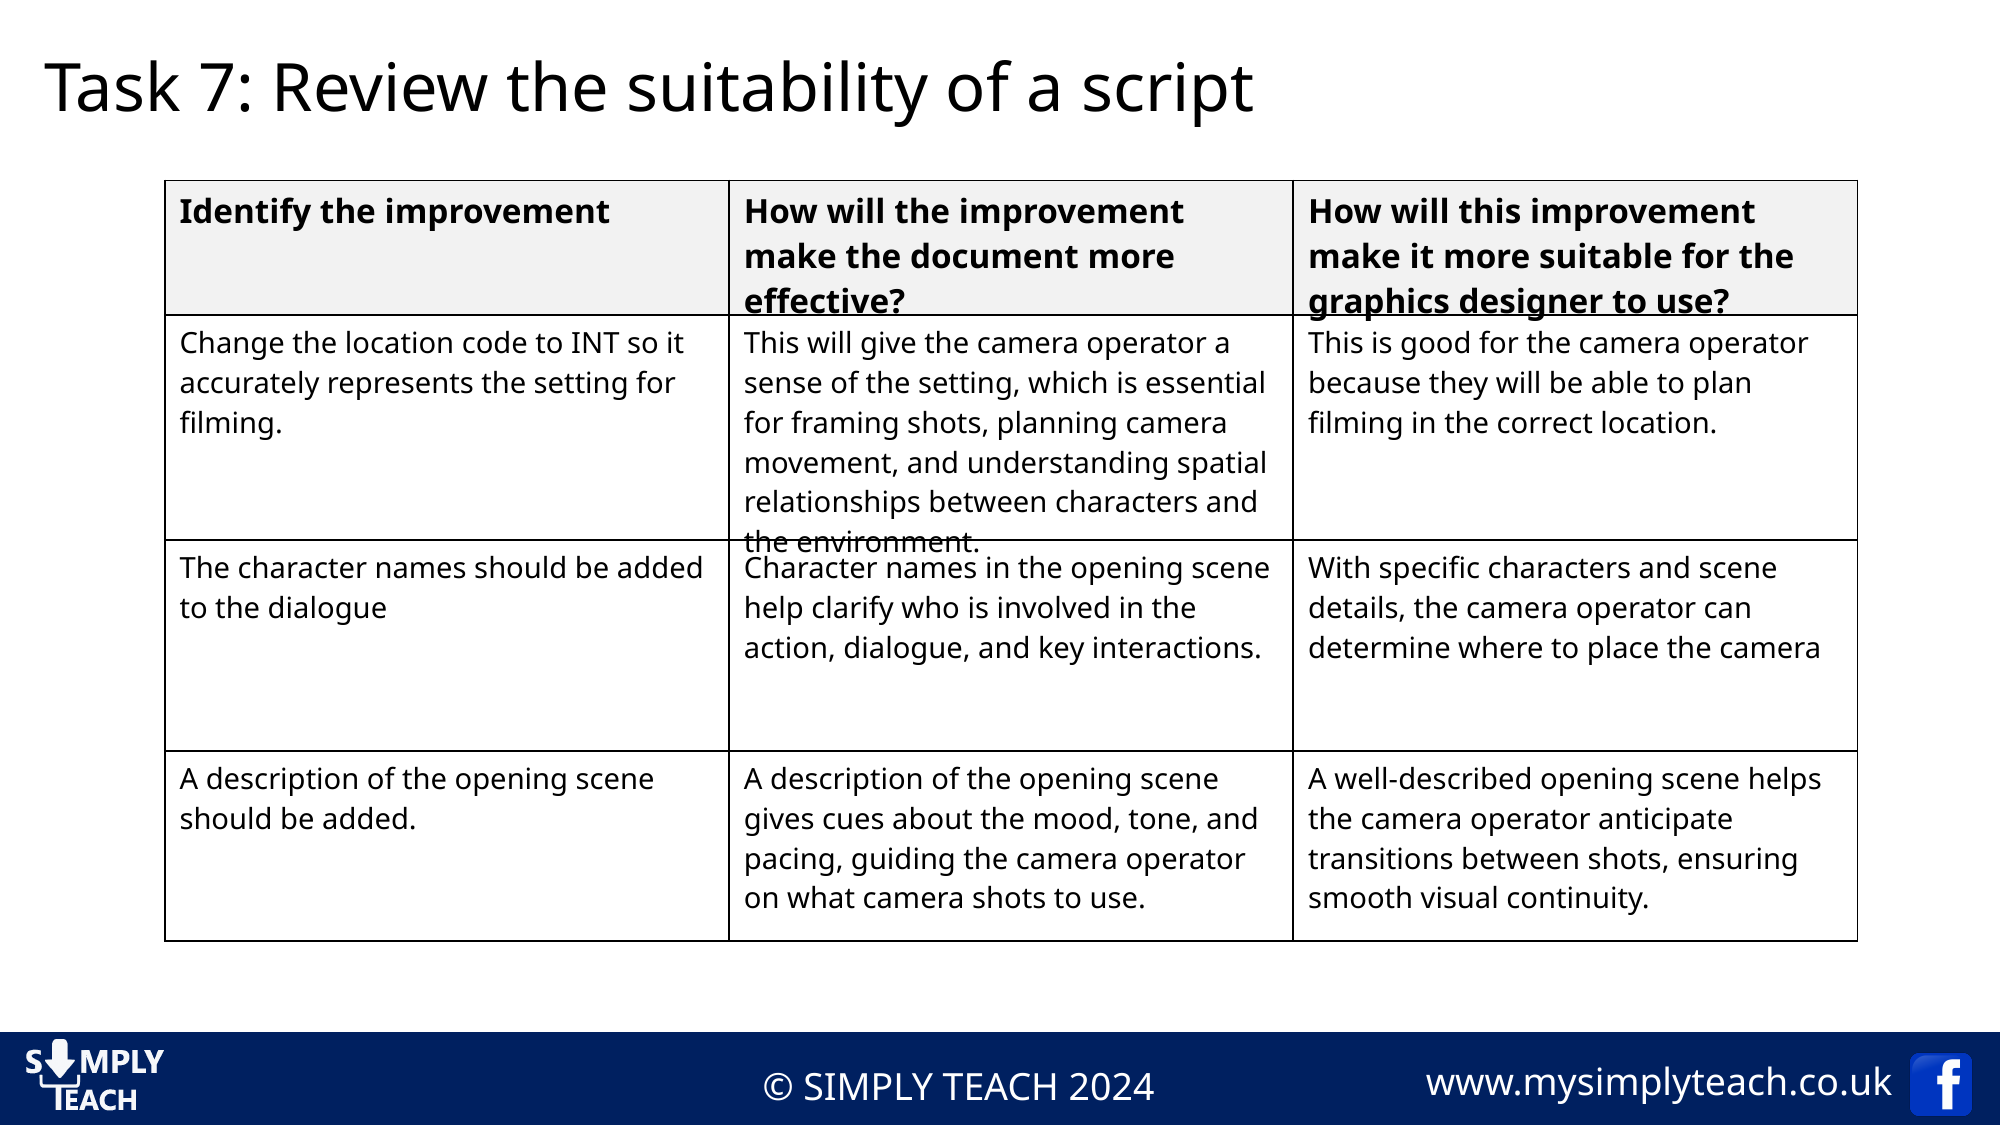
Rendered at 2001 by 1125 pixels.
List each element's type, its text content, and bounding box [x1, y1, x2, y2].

table_cell The character names should be added to the dialogue [166, 541, 728, 750]
table_cell A well-described opening scene helps the camera operator anticipate transitions between shots, ensuring smooth visual continuity. [1294, 752, 1857, 940]
table_header How will this improvement make it more suitable for the graphics designer to use? [1294, 181, 1857, 314]
text_box [0, 1032, 2000, 1125]
table_cell A description of the opening scene gives cues about the mood, tone, and pacing, guiding the camera operator on what camera shots to use. [730, 752, 1292, 940]
text_box Task 7: Review the suitability of a script [29, 37, 1908, 133]
table_cell Change the location code to INT so it accurately represents the setting for filming. [166, 316, 728, 539]
table_cell This is good for the camera operator because they will be able to plan filming in the correct location. [1294, 316, 1857, 539]
table_cell Character names in the opening scene help clarify who is involved in the action, dialogue, and key interactions. [730, 541, 1292, 750]
text_box www.mysimplyteach.co.uk [1411, 1050, 1907, 1111]
picture [15, 1033, 182, 1122]
table_cell With specific characters and scene details, the camera operator can determine where to place the camera [1294, 541, 1857, 750]
text_box © SIMPLY TEACH 2024 [621, 1055, 1296, 1115]
table_cell A description of the opening scene should be added. [166, 752, 728, 940]
picture [1907, 1050, 1976, 1119]
table_header How will the improvement make the document more effective? [730, 181, 1292, 314]
table_header Identify the improvement [166, 181, 728, 314]
table_cell This will give the camera operator a sense of the setting, which is essential for framing shots, planning camera movement, and understanding spatial relationships between characters and the environment. [730, 316, 1292, 539]
